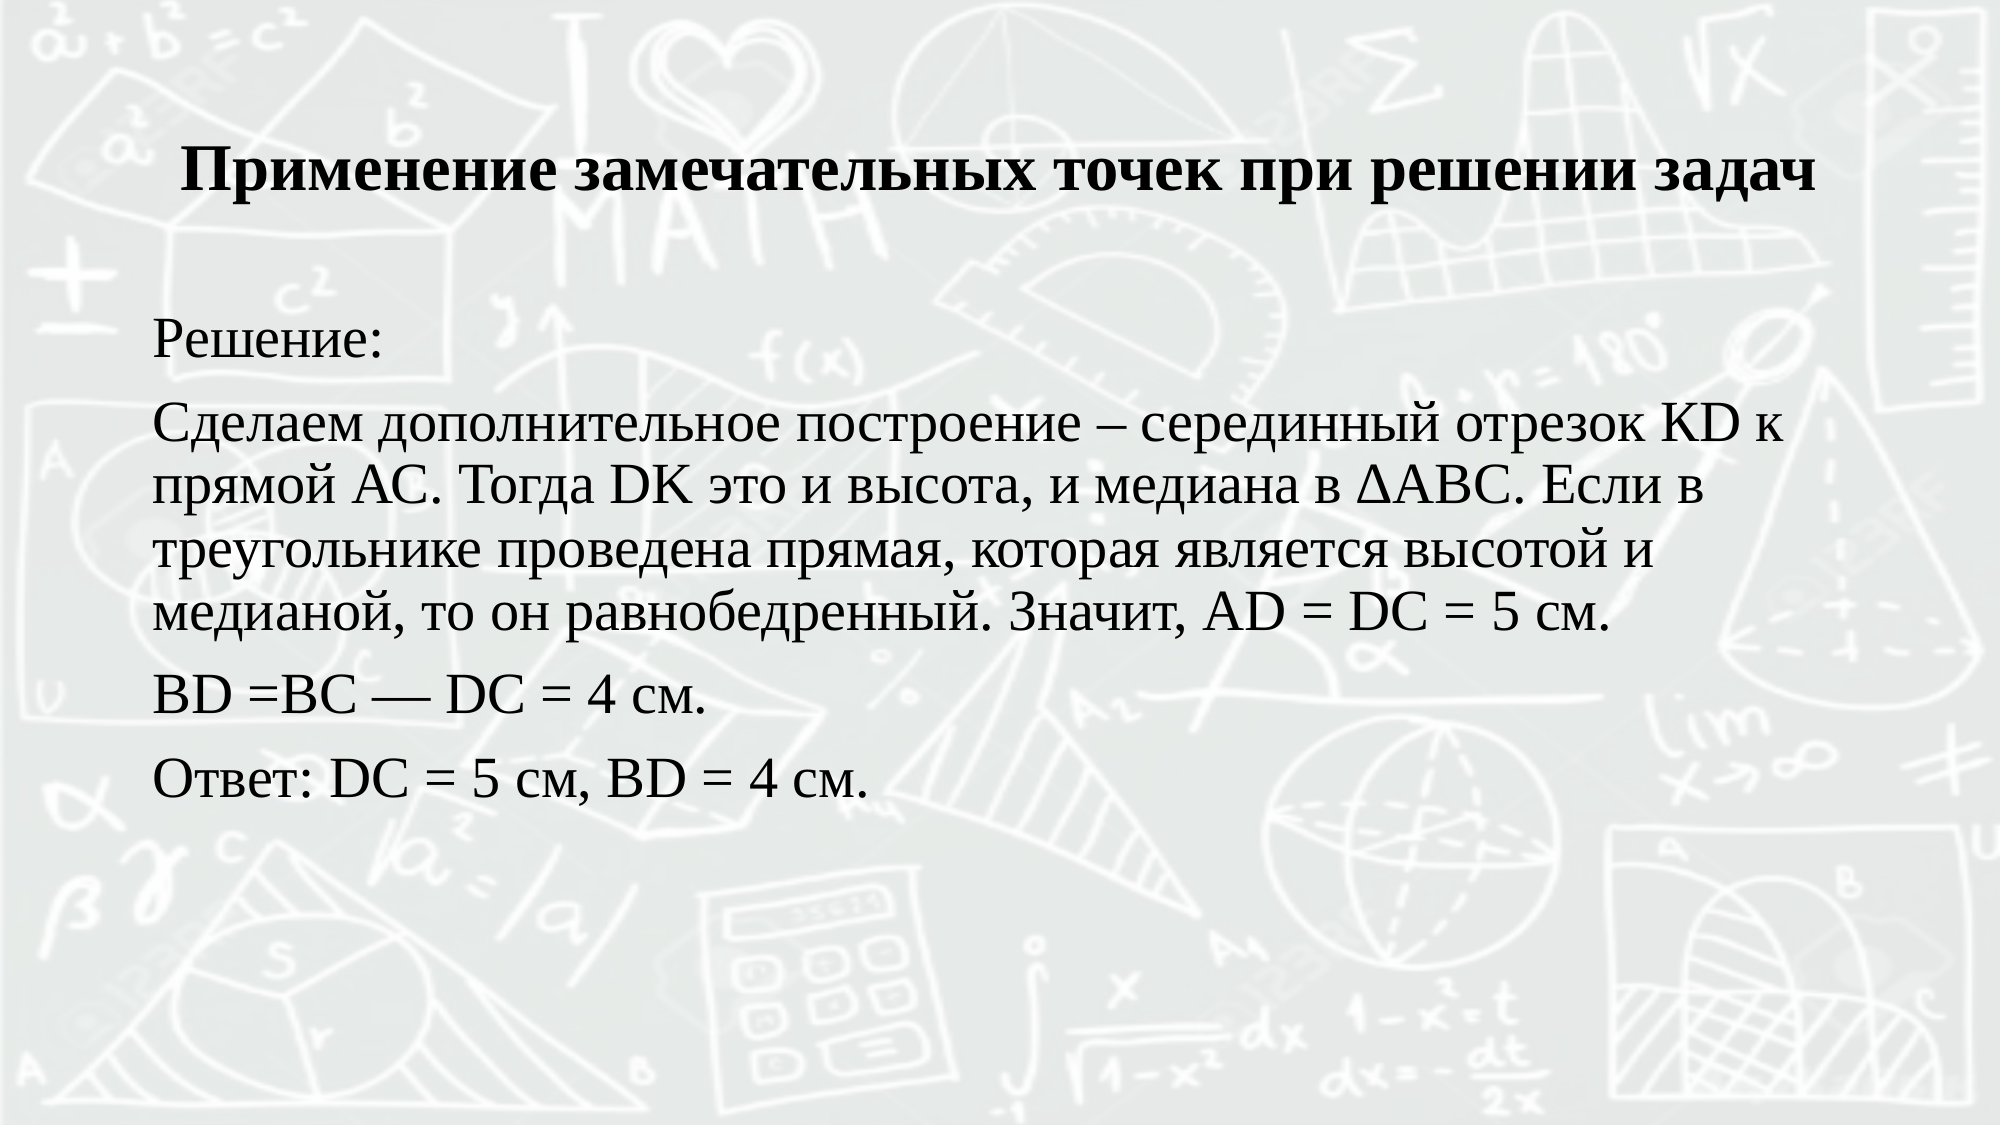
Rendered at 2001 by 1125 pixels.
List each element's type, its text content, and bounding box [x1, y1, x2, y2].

title Применение замечательных точек при решении задач [137, 59, 1863, 278]
list Решение: Сделаем дополнительное построение – серединный отрезок КD к прямой АС. Тогда DK это и высота, и медиана в ∆АВС. Если в треугольнике проведена прямая, которая является высотой и медианой, то он равнобедренный. Значит, AD = DC = 5 см. ВD =ВС — DC = 4 см. Ответ: DC = 5 см, ВD = 4 см. [137, 299, 1863, 1014]
